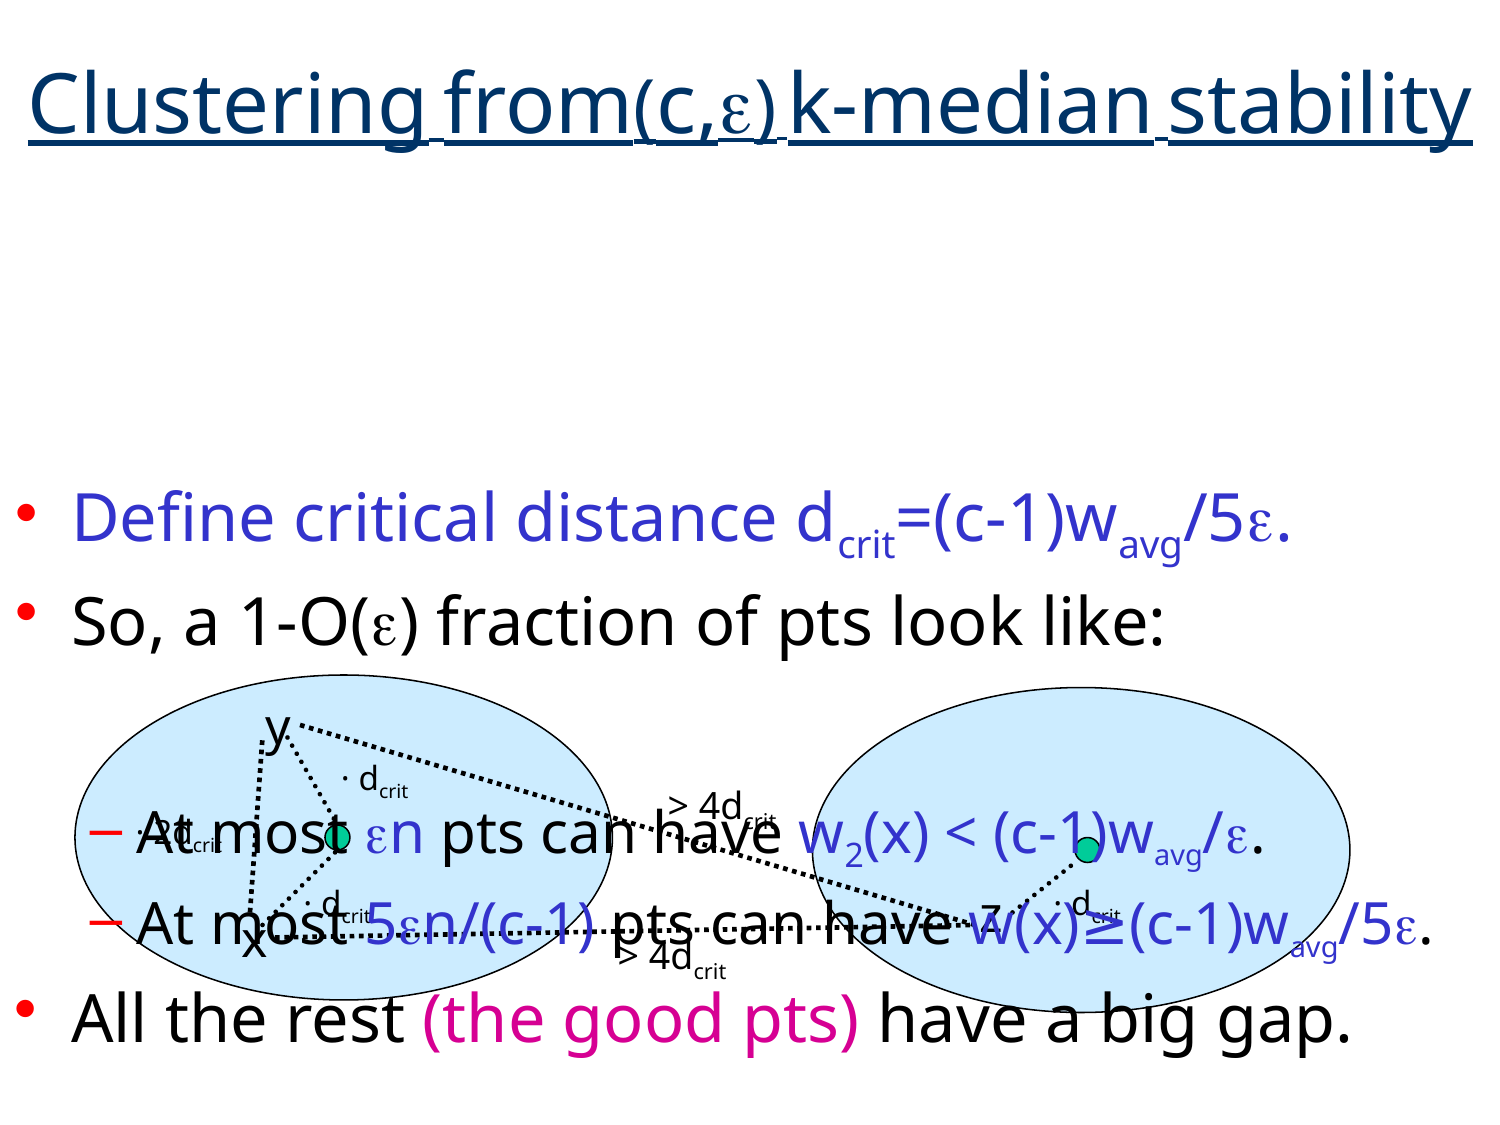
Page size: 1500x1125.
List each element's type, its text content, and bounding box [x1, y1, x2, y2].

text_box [979, 737, 1150, 931]
text_box At most n pts can have w2(x) < (c-1)wavg/. At most 5n/(c-1) pts can have w(x)≥(c-1)wavg/5. All the rest (the good pts) have a big gap. [0, 787, 1500, 1125]
list Define critical distance dcrit=(c-1)wavg/5. So, a 1-O() fraction of pts look like: [0, 174, 1500, 787]
title Clustering from(c,) k-median stability [0, 24, 1500, 174]
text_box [106, 724, 976, 986]
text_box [74, 674, 1351, 1013]
